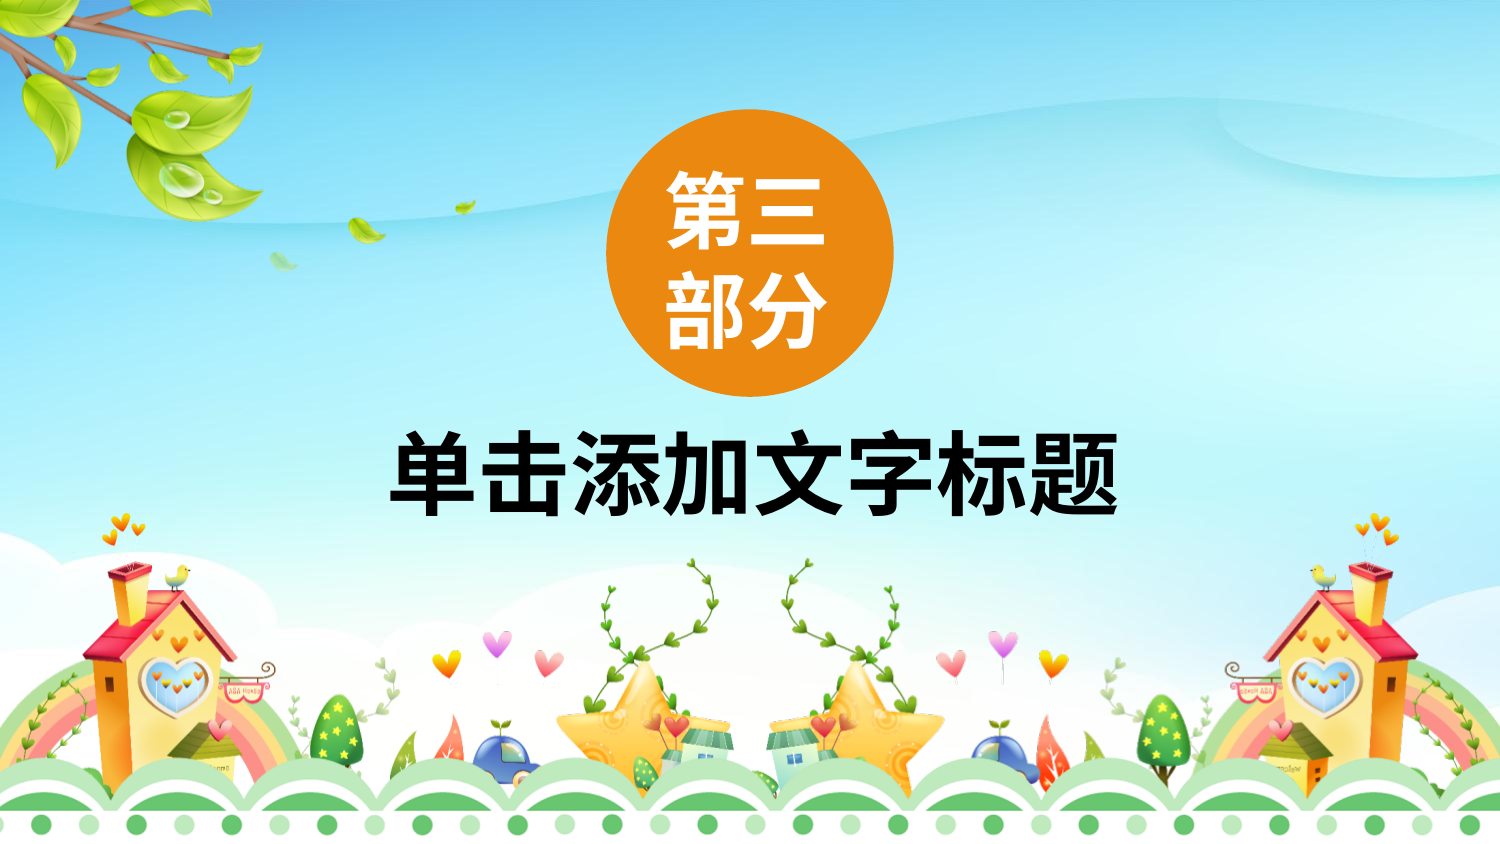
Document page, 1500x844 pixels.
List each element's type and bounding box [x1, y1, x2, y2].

text_box [0, 513, 1500, 757]
picture [0, 757, 1500, 844]
picture [0, 0, 1500, 513]
